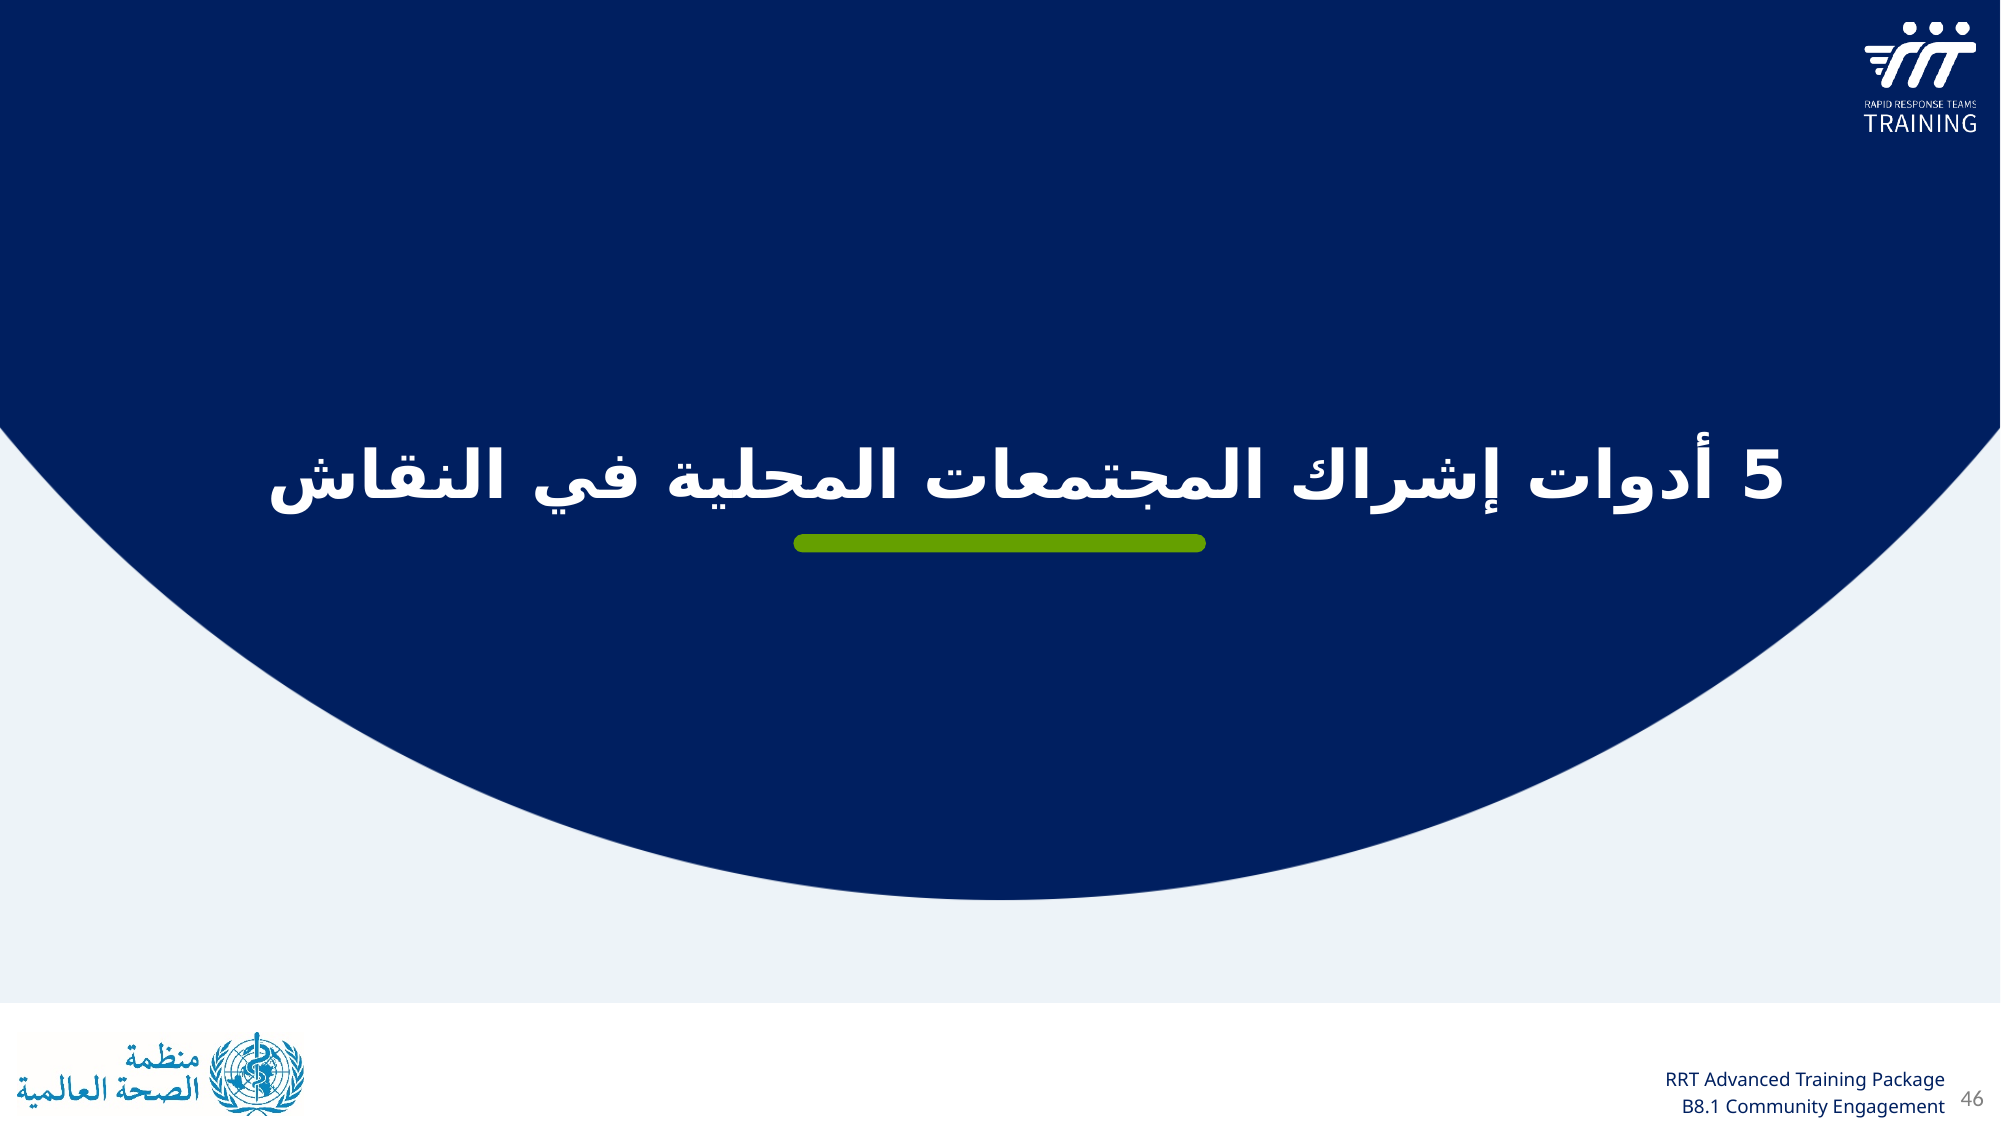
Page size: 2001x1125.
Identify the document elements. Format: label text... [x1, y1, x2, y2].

picture [17, 1032, 304, 1116]
picture [0, 0, 2001, 1003]
text_box 5 أدوات إشراك المجتمعات المحلية في النقاش [96, 323, 1958, 631]
